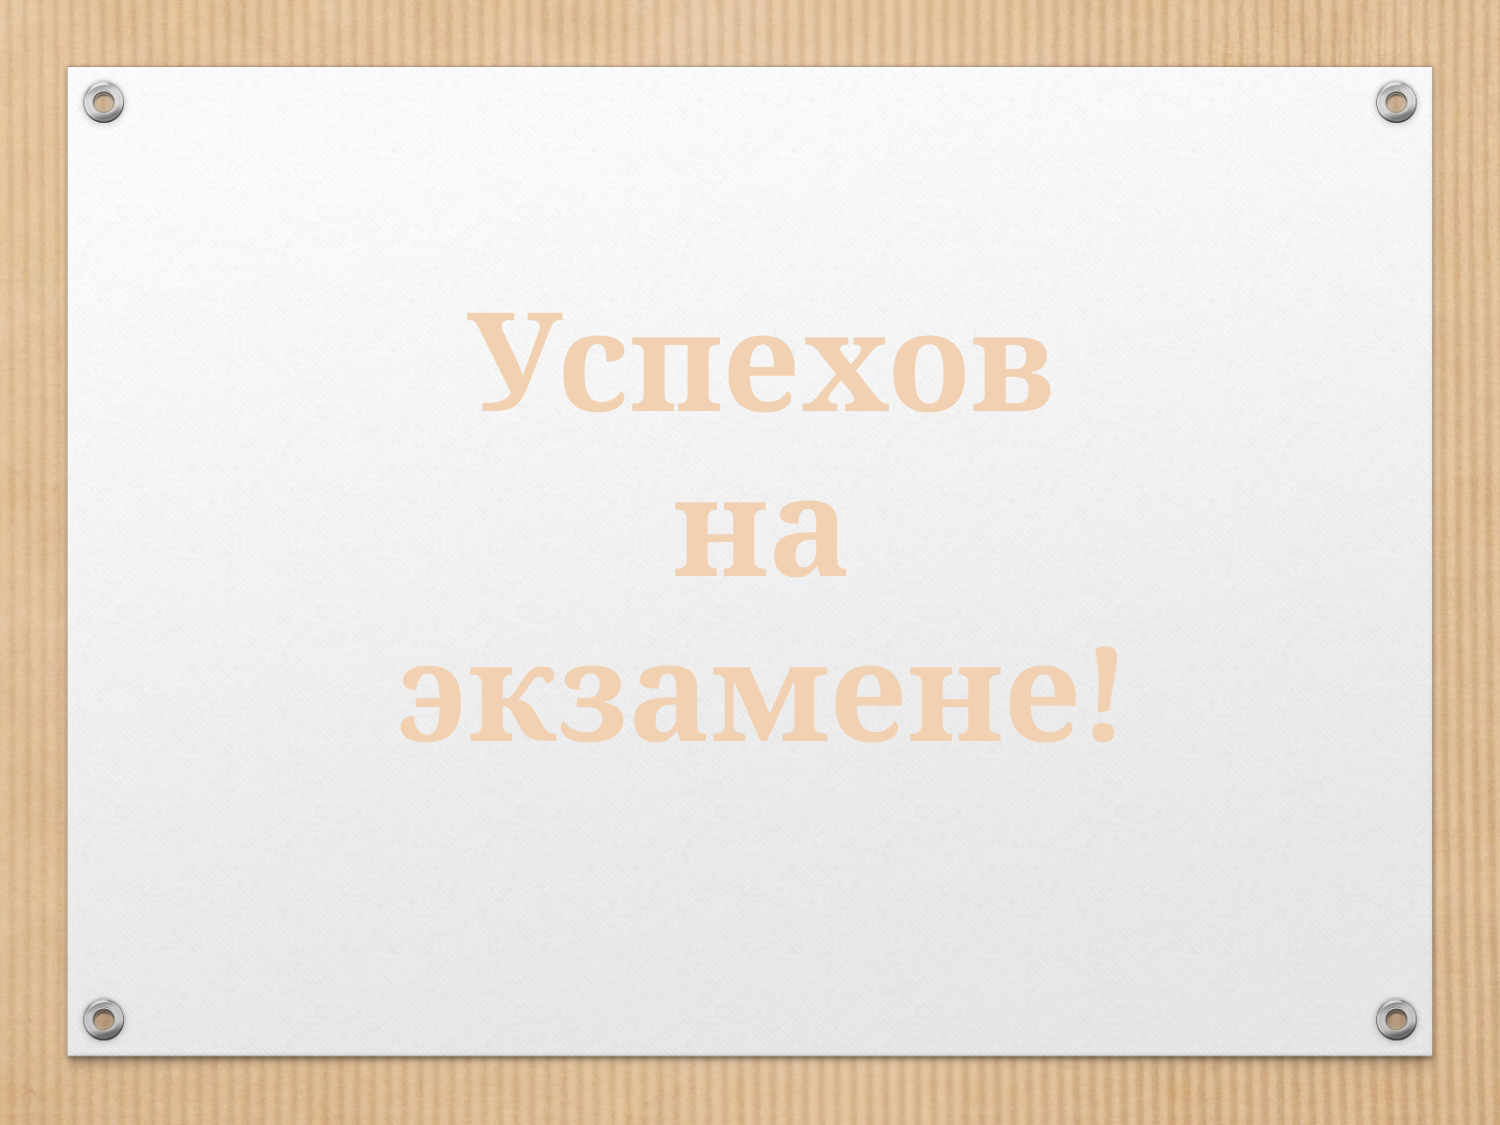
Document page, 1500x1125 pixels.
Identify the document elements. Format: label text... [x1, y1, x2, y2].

picture [0, 0, 1500, 1125]
text_box Успехов на экзамене! [381, 266, 1144, 777]
